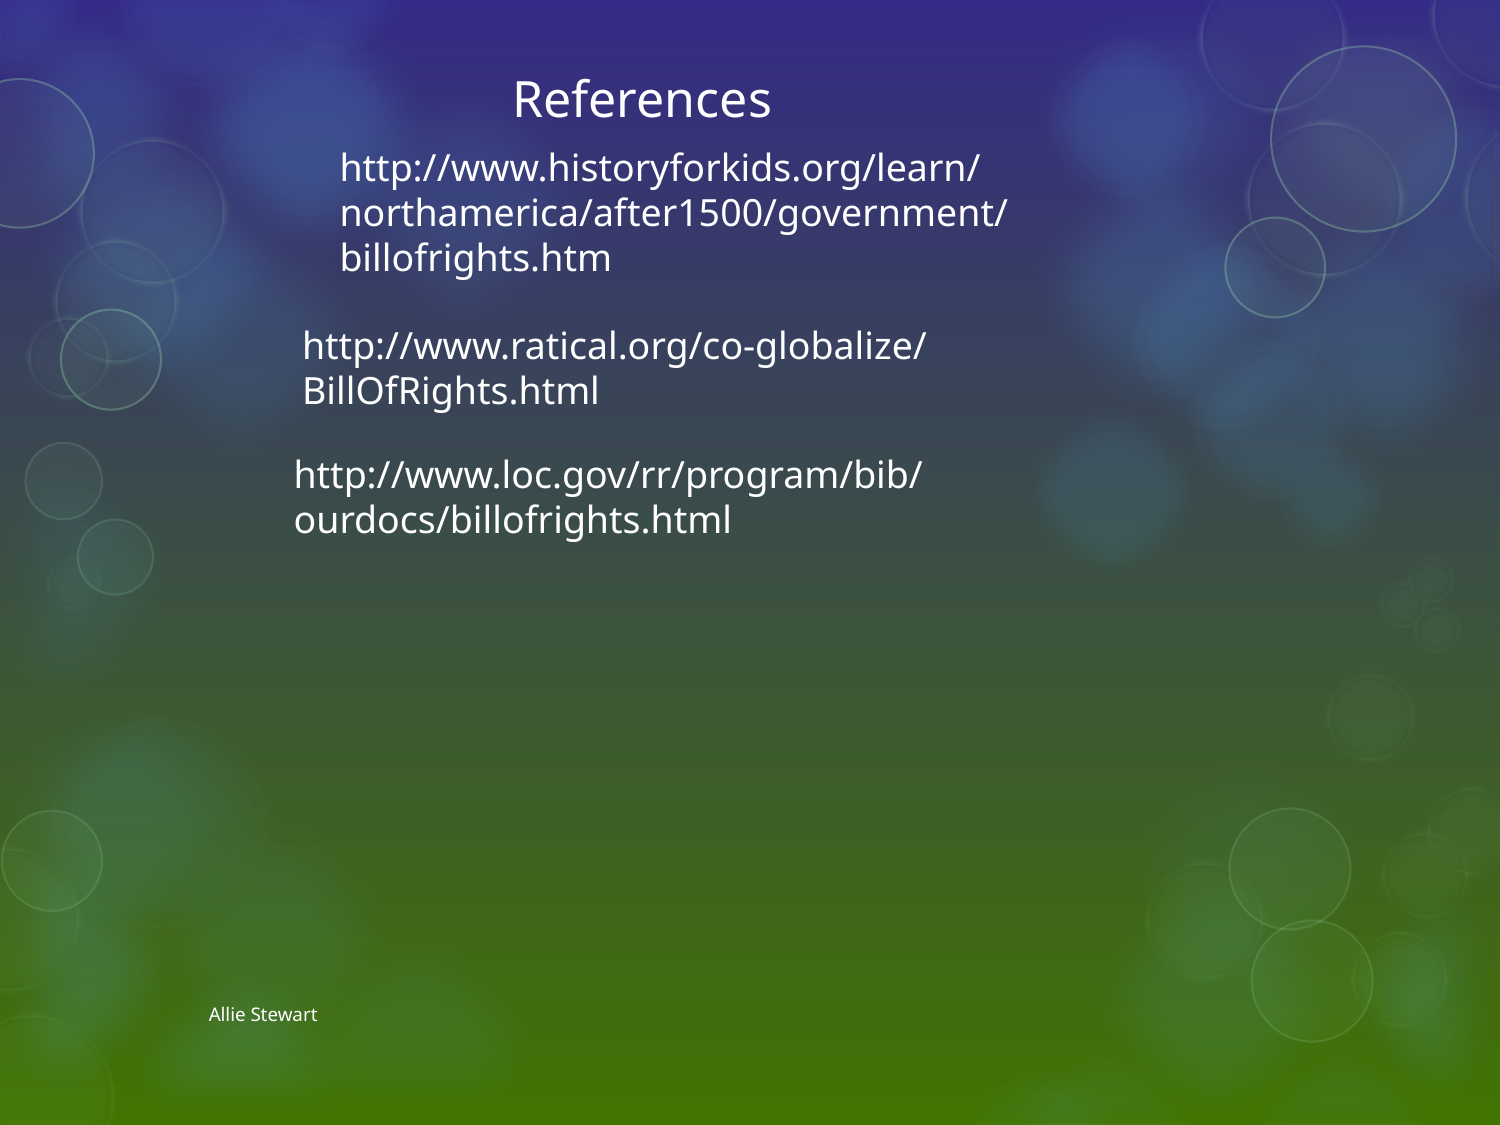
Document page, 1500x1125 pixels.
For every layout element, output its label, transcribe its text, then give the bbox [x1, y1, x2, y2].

text_box http://www.historyforkids.org/learn/northamerica/after1500/government/billofrights.htm [324, 136, 1075, 286]
text_box http://www.loc.gov/rr/program/bib/ourdocs/billofrights.html [278, 443, 1029, 549]
footer Allie Stewart [193, 976, 1056, 1037]
text_box References [497, 0, 898, 135]
text_box http://www.ratical.org/co-globalize/BillOfRights.html [287, 314, 1038, 420]
